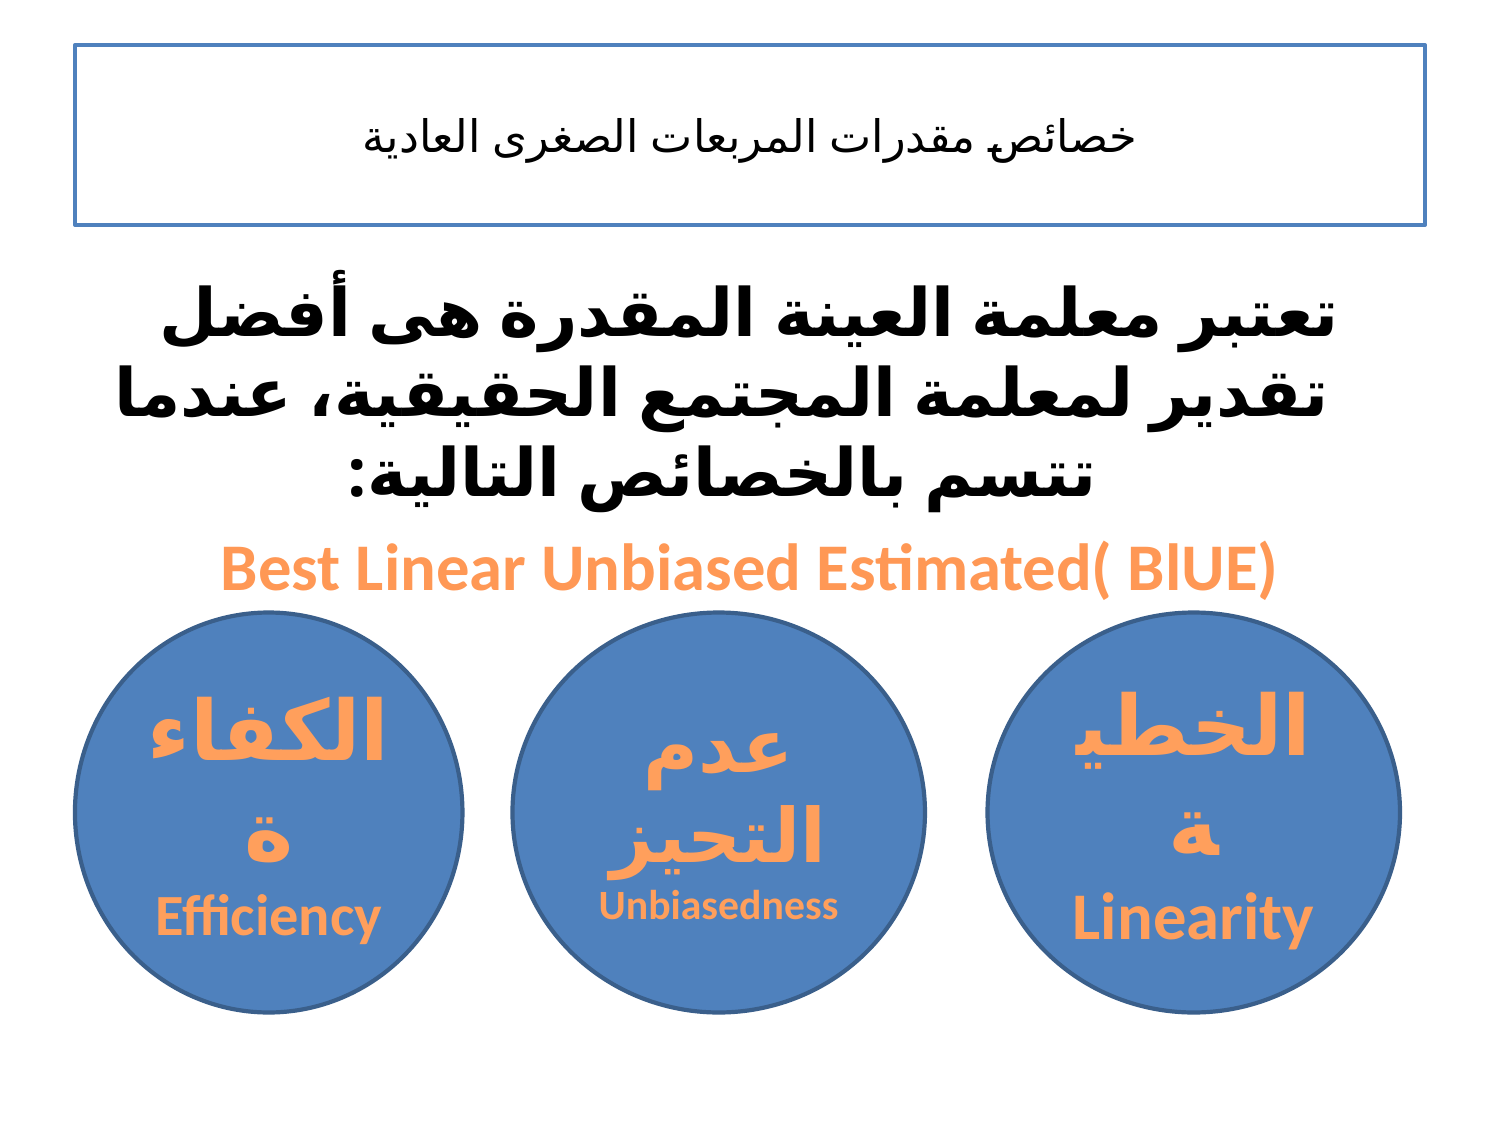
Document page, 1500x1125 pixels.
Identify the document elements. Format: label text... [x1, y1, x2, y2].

title خصائص مقدرات المربعات الصغرى العادية [73, 43, 1427, 227]
text_box الخطية Linearity [985, 610, 1403, 1015]
text_box عدم التحيز Unbiasedness [510, 610, 928, 1015]
list تعتبر معلمة العينة المقدرة هى أفضل تقدير لمعلمة المجتمع الحقيقية، عندما تتسم بالخصائص التالية: Best Linear Unbiased Estimated( BlUE) [75, 262, 1425, 1005]
text_box الكفاءة Efficiency [72, 610, 465, 1015]
